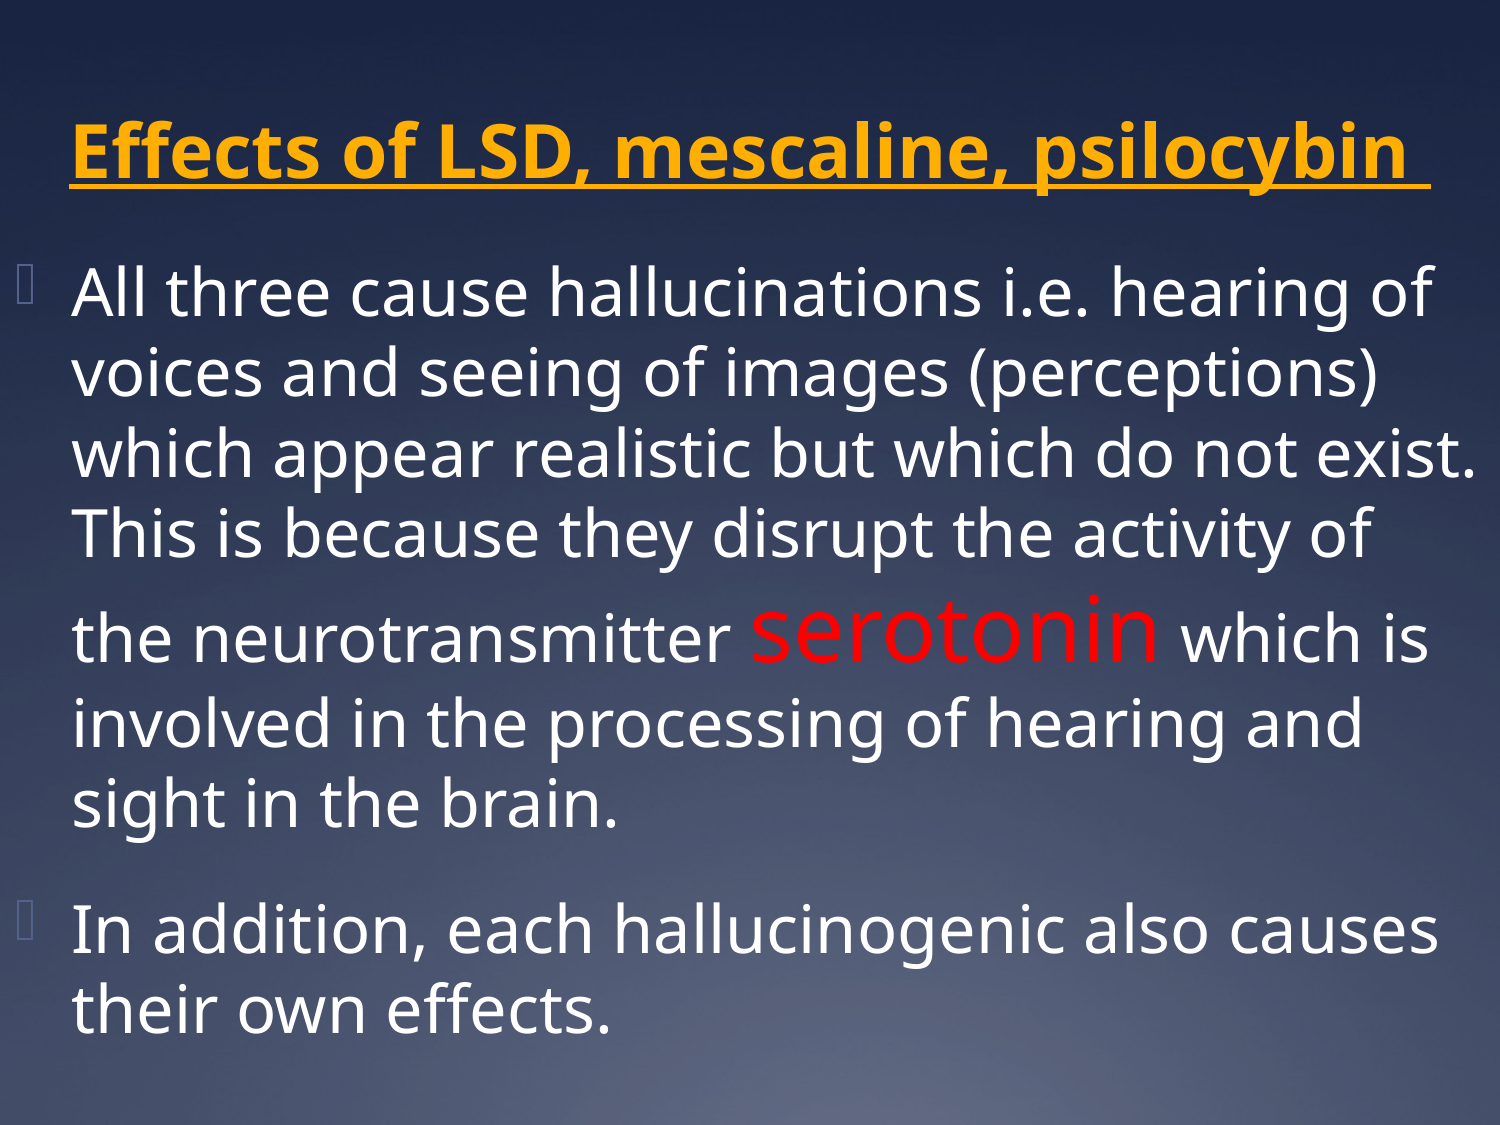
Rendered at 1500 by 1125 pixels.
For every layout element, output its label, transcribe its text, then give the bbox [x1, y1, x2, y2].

title Effects of LSD, mescaline, psilocybin [0, 95, 1500, 225]
list All three cause hallucinations i.e. hearing of voices and seeing of images (perceptions) which appear realistic but which do not exist. This is because they disrupt the activity of the neurotransmitter serotonin which is involved in the processing of hearing and sight in the brain. In addition, each hallucinogenic also causes their own effects. [0, 242, 1500, 1065]
